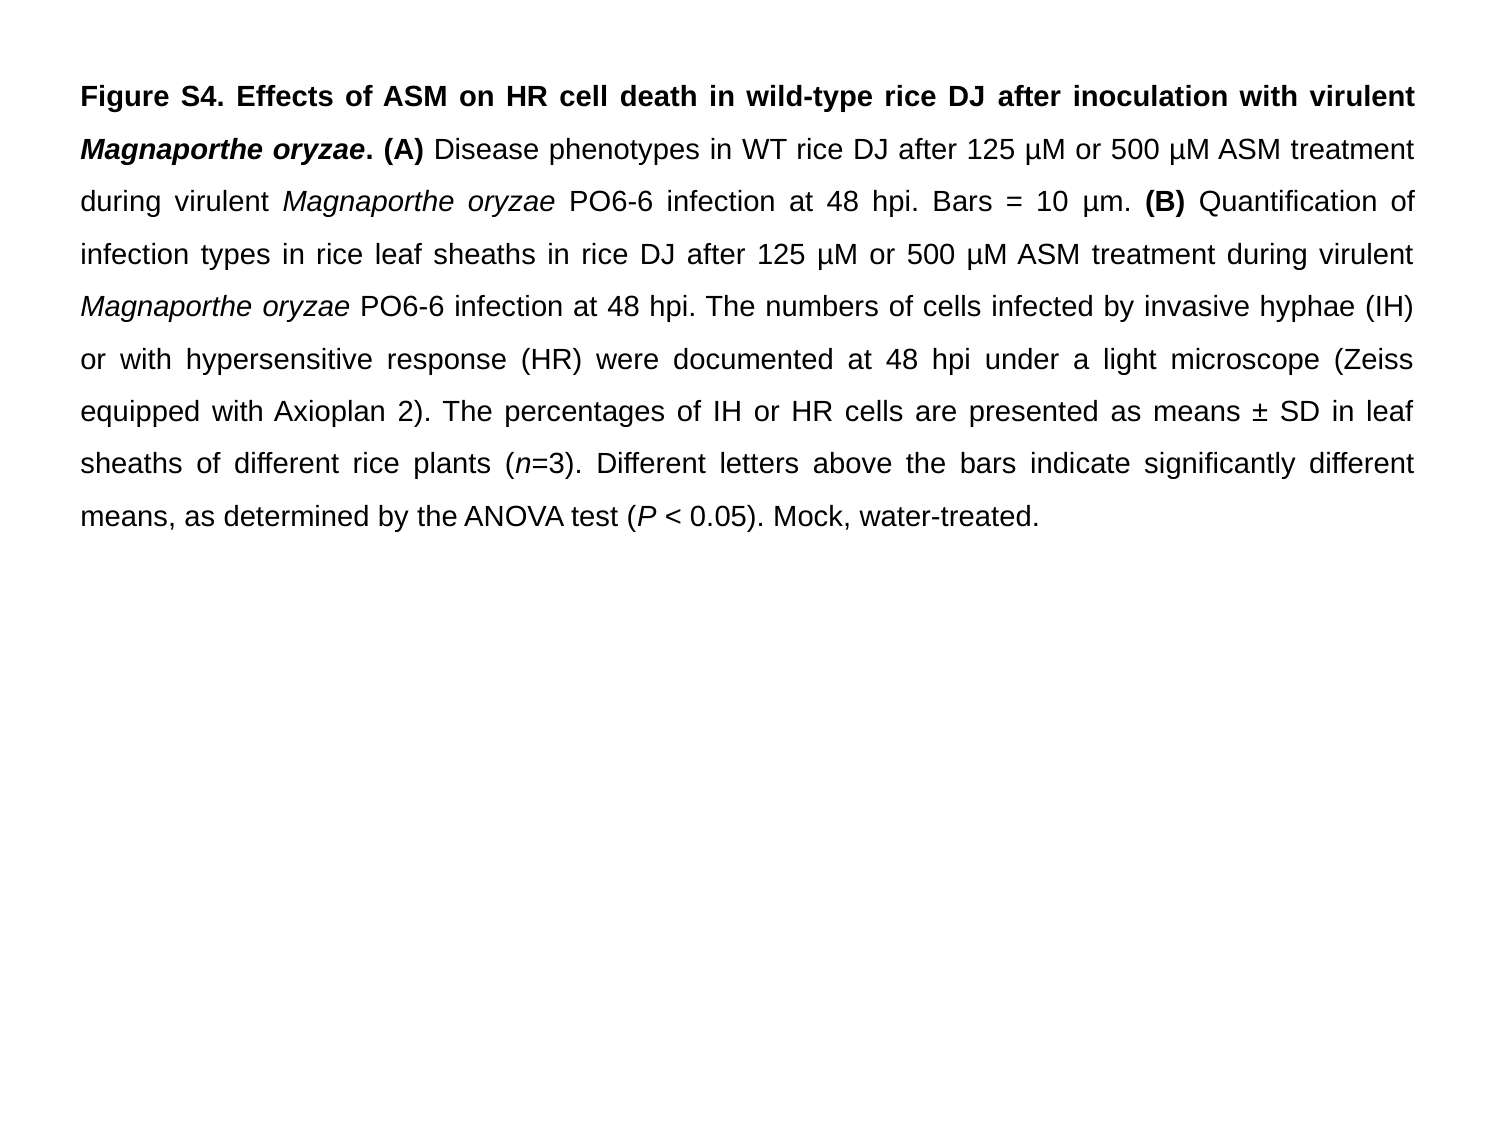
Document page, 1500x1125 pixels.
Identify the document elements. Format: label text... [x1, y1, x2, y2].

text_box Figure S4. Effects of ASM on HR cell death in wild-type rice DJ after inoculation with virulent Magnaporthe oryzae. (A) Disease phenotypes in WT rice DJ after 125 µM or 500 µM ASM treatment during virulent Magnaporthe oryzae PO6-6 infection at 48 hpi. Bars = 10 µm. (B) Quantification of infection types in rice leaf sheaths in rice DJ after 125 µM or 500 µM ASM treatment during virulent Magnaporthe oryzae PO6-6 infection at 48 hpi. The numbers of cells infected by invasive hyphae (IH) or with hypersensitive response (HR) were documented at 48 hpi under a light microscope (Zeiss equipped with Axioplan 2). The percentages of IH or HR cells are presented as means ± SD in leaf sheaths of different rice plants (n=3). Different letters above the bars indicate significantly different means, as determined by the ANOVA test (P < 0.05). Mock, water-treated. [80, 60, 1416, 533]
